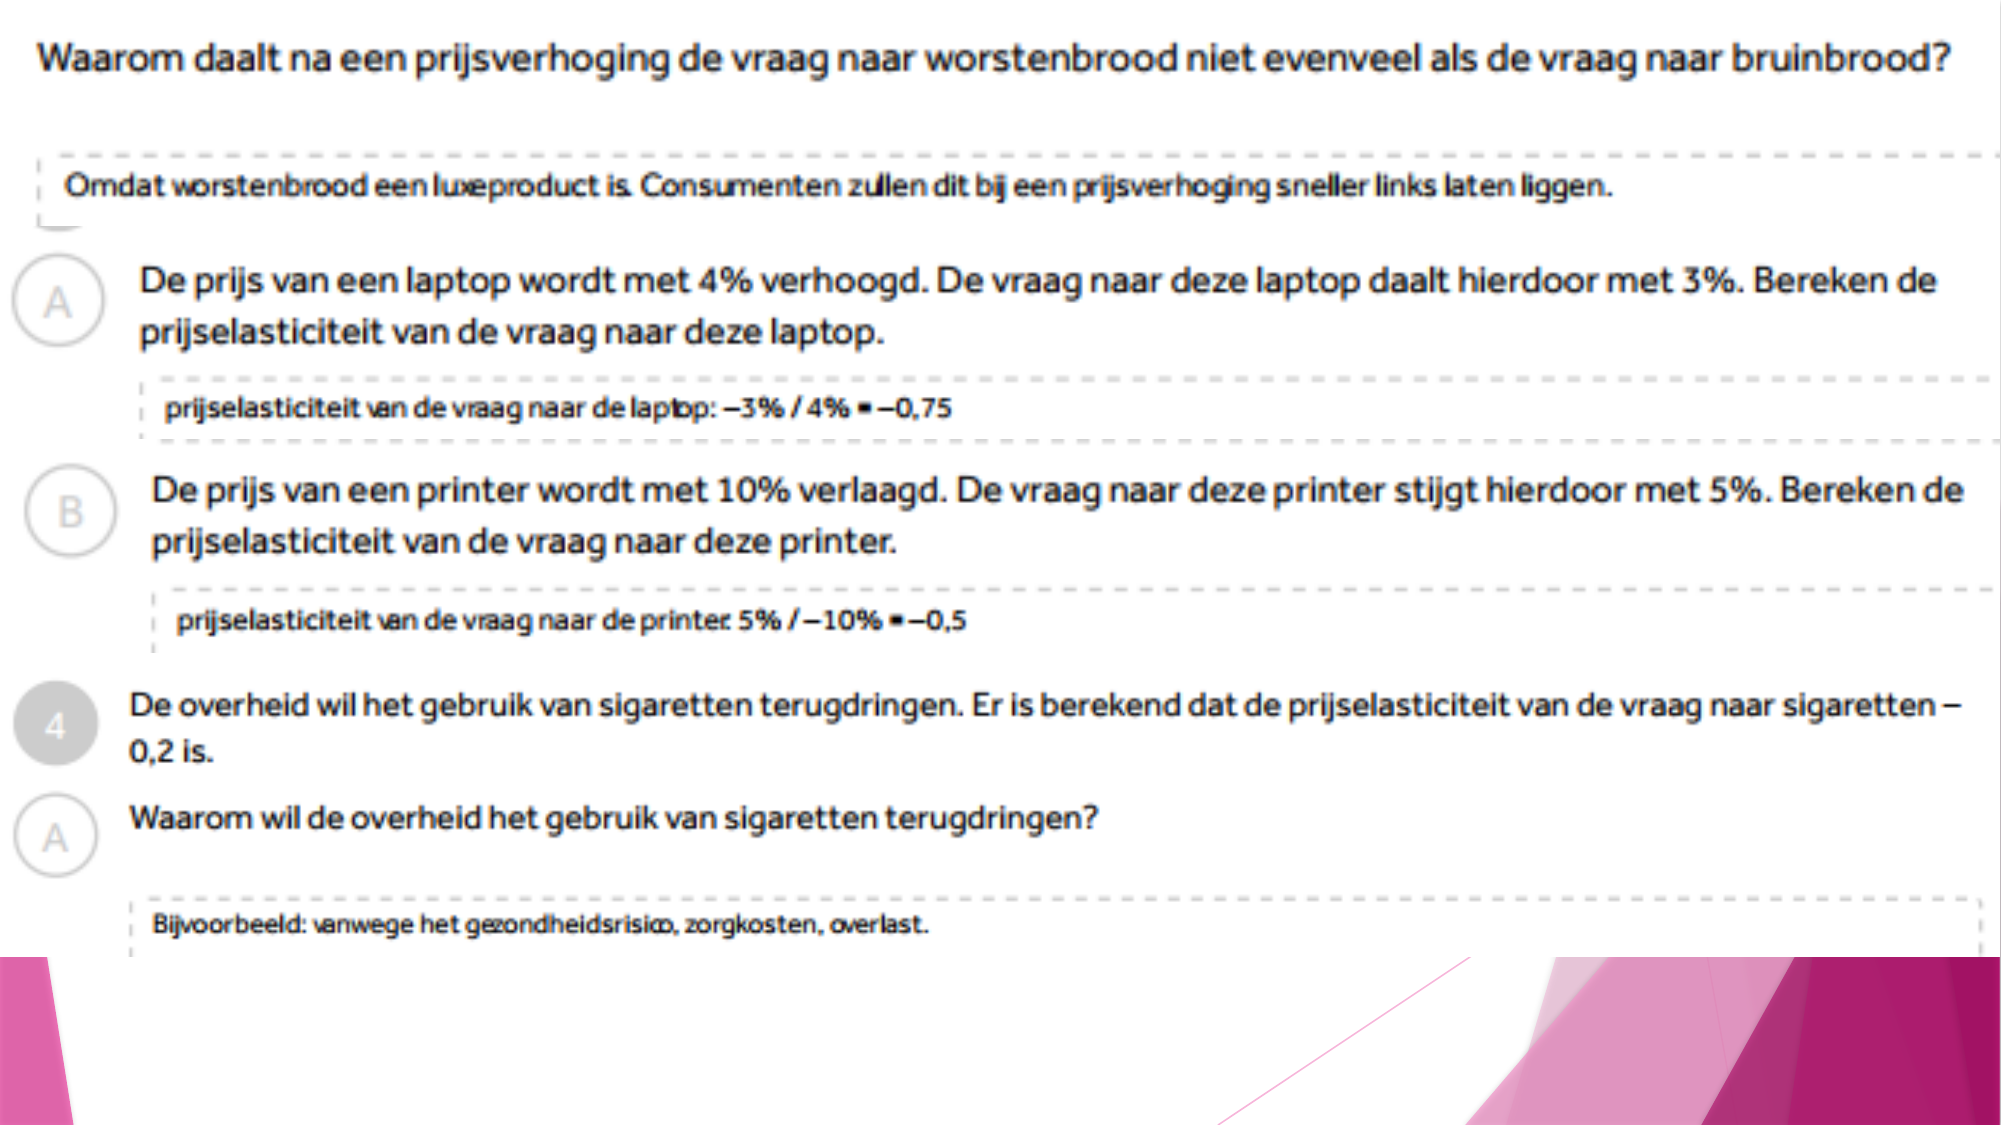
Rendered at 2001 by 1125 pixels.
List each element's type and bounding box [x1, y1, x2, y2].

picture [0, 0, 2000, 958]
